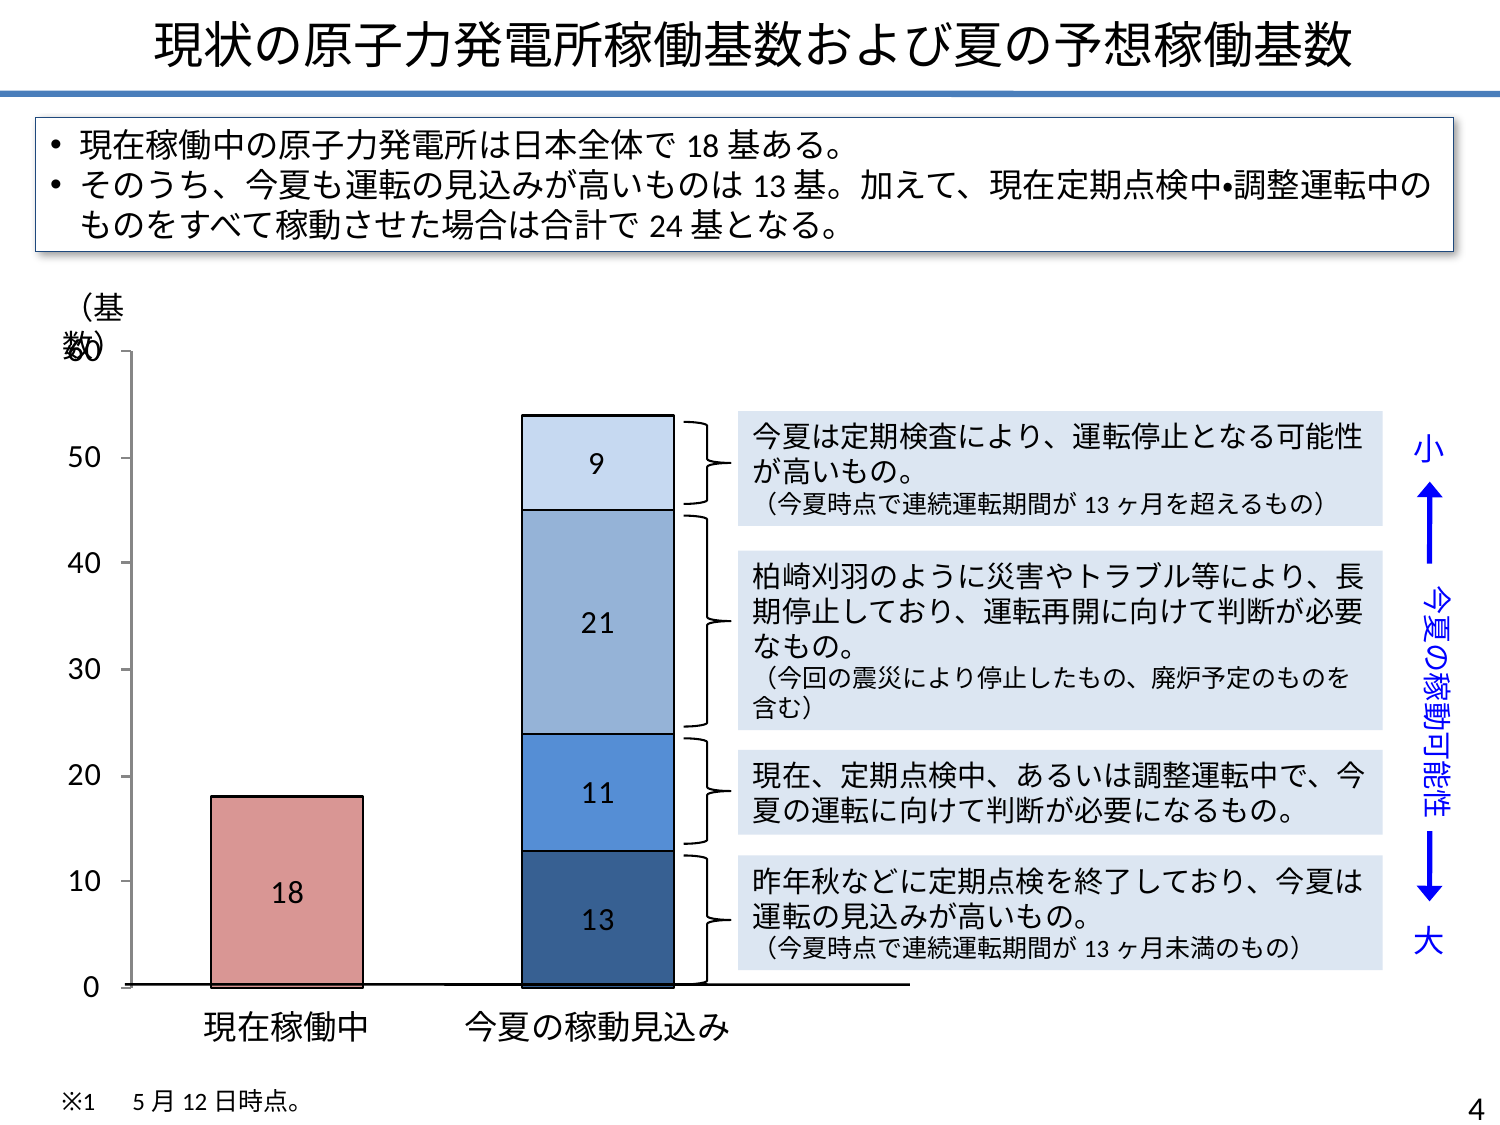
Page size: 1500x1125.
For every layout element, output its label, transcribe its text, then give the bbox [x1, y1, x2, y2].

text_box 現状の原子力発電所稼働基数および夏の予想稼働基数 [53, 6, 1453, 81]
text_box 現在稼働中の原子力発電所は日本全体で18基ある。 そのうち、今夏も運転の見込みが高いものは13基。加えて、現在定期点検中・調整運転中のものをすべて稼動させた場合は合計で24基となる。 [35, 117, 1454, 252]
text_box 現在、定期点検中、あるいは調整運転中で、今夏の運転に向けて判断が必要になるもの。 [738, 749, 1383, 835]
text_box [721, 461, 732, 465]
text_box 大 [1371, 913, 1489, 967]
text_box 小 [1371, 421, 1489, 474]
text_box 昨年秋などに定期点検を終了しており、今夏は運転の見込みが高いもの。 （今夏時点で連続運転期間が13ヶ月未満のもの） [738, 855, 1383, 971]
slide_number 4 [1149, 1089, 1500, 1125]
text_box 現在稼働中 [128, 1016, 433, 1054]
text_box （基数） [23, 281, 164, 371]
text_box 今夏の稼動可能性 [1396, 570, 1463, 819]
text_box 今夏は定期検査により、運転停止となる可能性が高いもの。 （今夏時点で連続運転期間が13ヶ月を超えるもの） [738, 411, 1383, 526]
text_box 柏崎刈羽のように災害やトラブル等により、長期停止しており、運転再開に向けて判断が必要なもの。 （今回の震災により停止したもの、廃炉予定のものを含む） [738, 550, 1383, 731]
picture [58, 325, 716, 1009]
text_box [721, 789, 732, 793]
text_box 今夏の稼動見込み [433, 999, 762, 1054]
text_box [721, 619, 732, 623]
text_box [721, 918, 732, 922]
text_box ※1 5月12日時点。 [46, 1078, 493, 1123]
